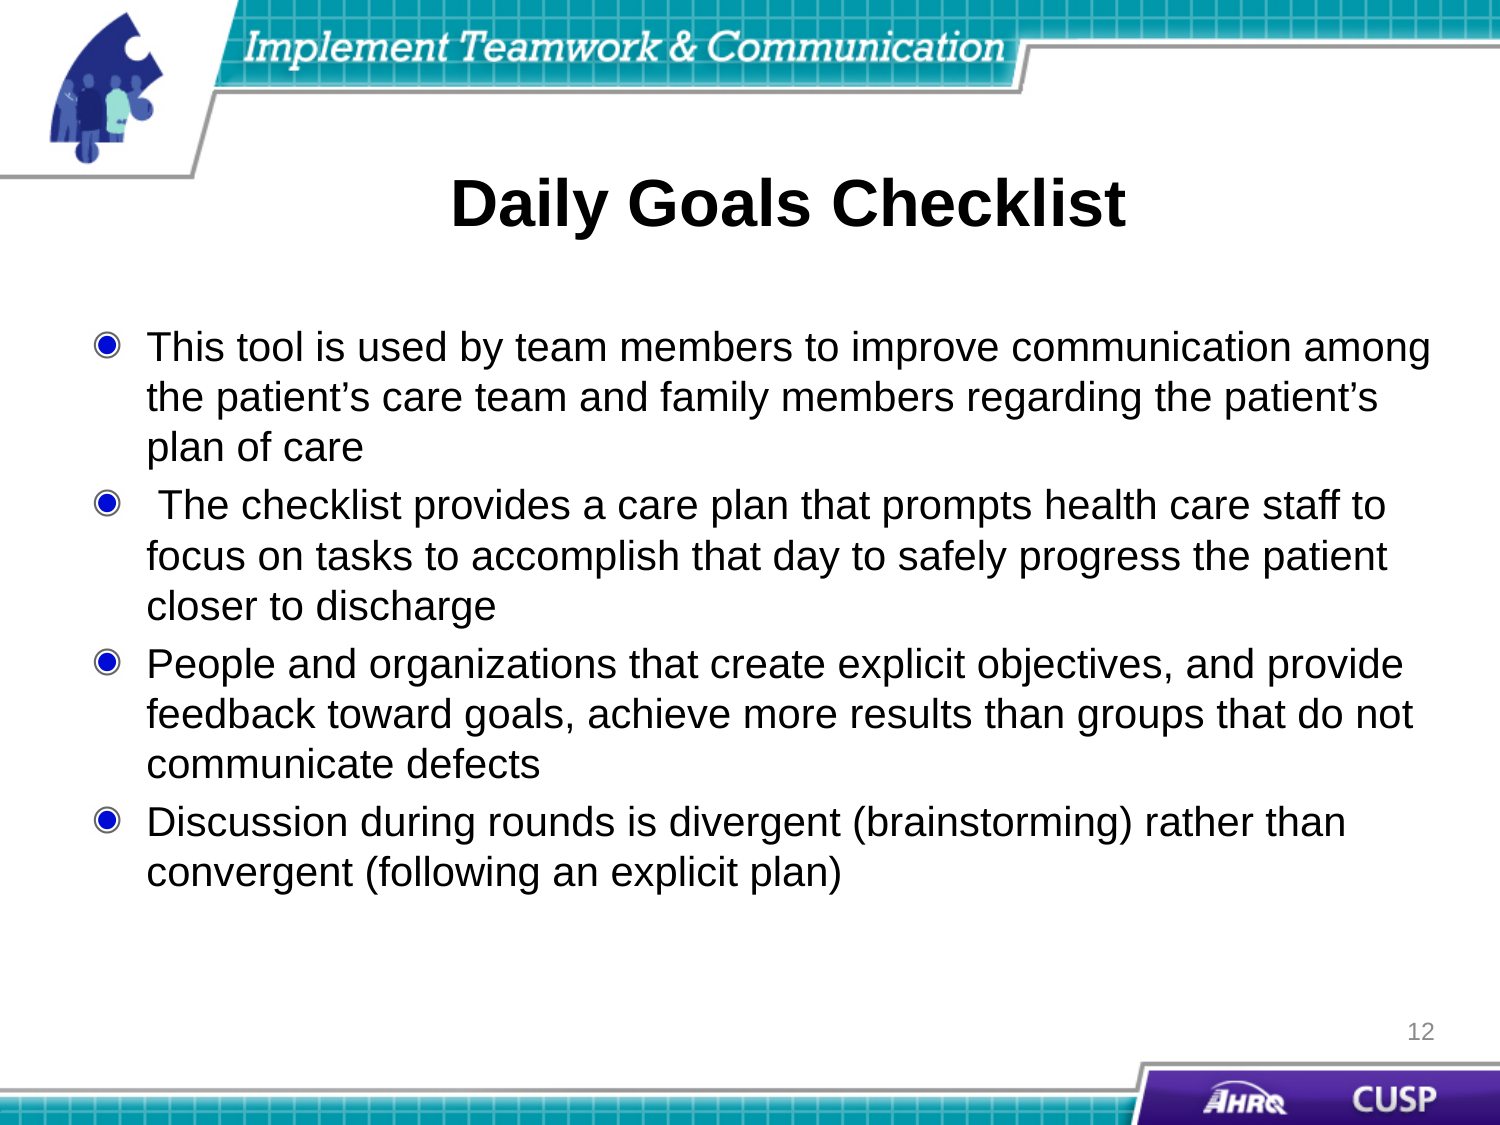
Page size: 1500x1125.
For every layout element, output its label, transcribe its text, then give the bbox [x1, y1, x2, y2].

slide_number 12 [1100, 999, 1450, 1060]
title Daily Goals Checklist [149, 137, 1500, 263]
list This tool is used by team members to improve communication among the patient’s care team and family members regarding the patient’s plan of care The checklist provides a care plan that prompts health care staff to focus on tasks to accomplish that day to safely progress the patient closer to discharge People and organizations that create explicit objectives, and provide feedback toward goals, achieve more results than groups that do not communicate defects Discussion during rounds is divergent (brainstorming) rather than convergent (following an explicit plan) [74, 312, 1451, 1001]
picture [0, 0, 1500, 1125]
